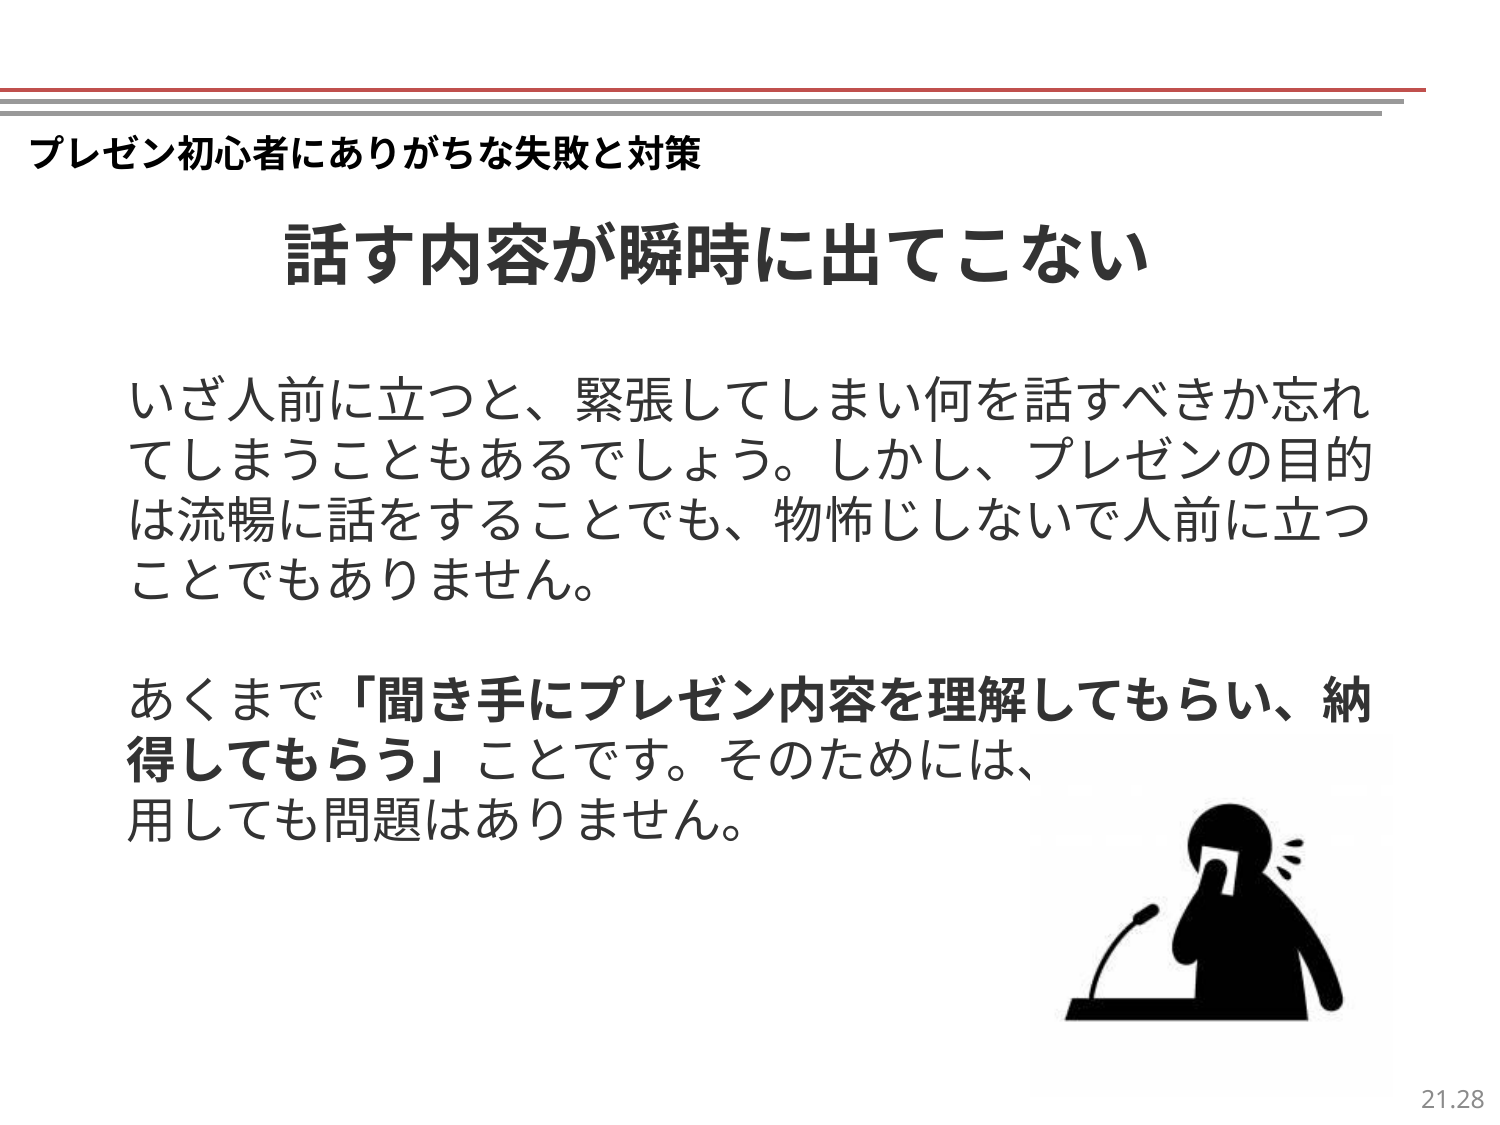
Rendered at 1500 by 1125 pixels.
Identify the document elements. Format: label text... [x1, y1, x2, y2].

text_box いざ人前に立つと、緊張してしまい何を話すべきか忘れてしまうこともあるでしょう。しかし、プレゼンの目的は流暢に話をすることでも、物怖じしないで人前に立つことでもありません。 あくまで「聞き手にプレゼン内容を理解してもらい、納得してもらう」ことです。そのためには、メモなどを活用しても問題はありません。 [112, 361, 1412, 857]
slide_number 27 [1381, 1065, 1500, 1125]
text_box プレゼン初心者にありがちな失敗と対策 [12, 122, 1430, 185]
picture [1029, 733, 1393, 1097]
text_box 話す内容が瞬時に出てこない [269, 205, 1167, 301]
